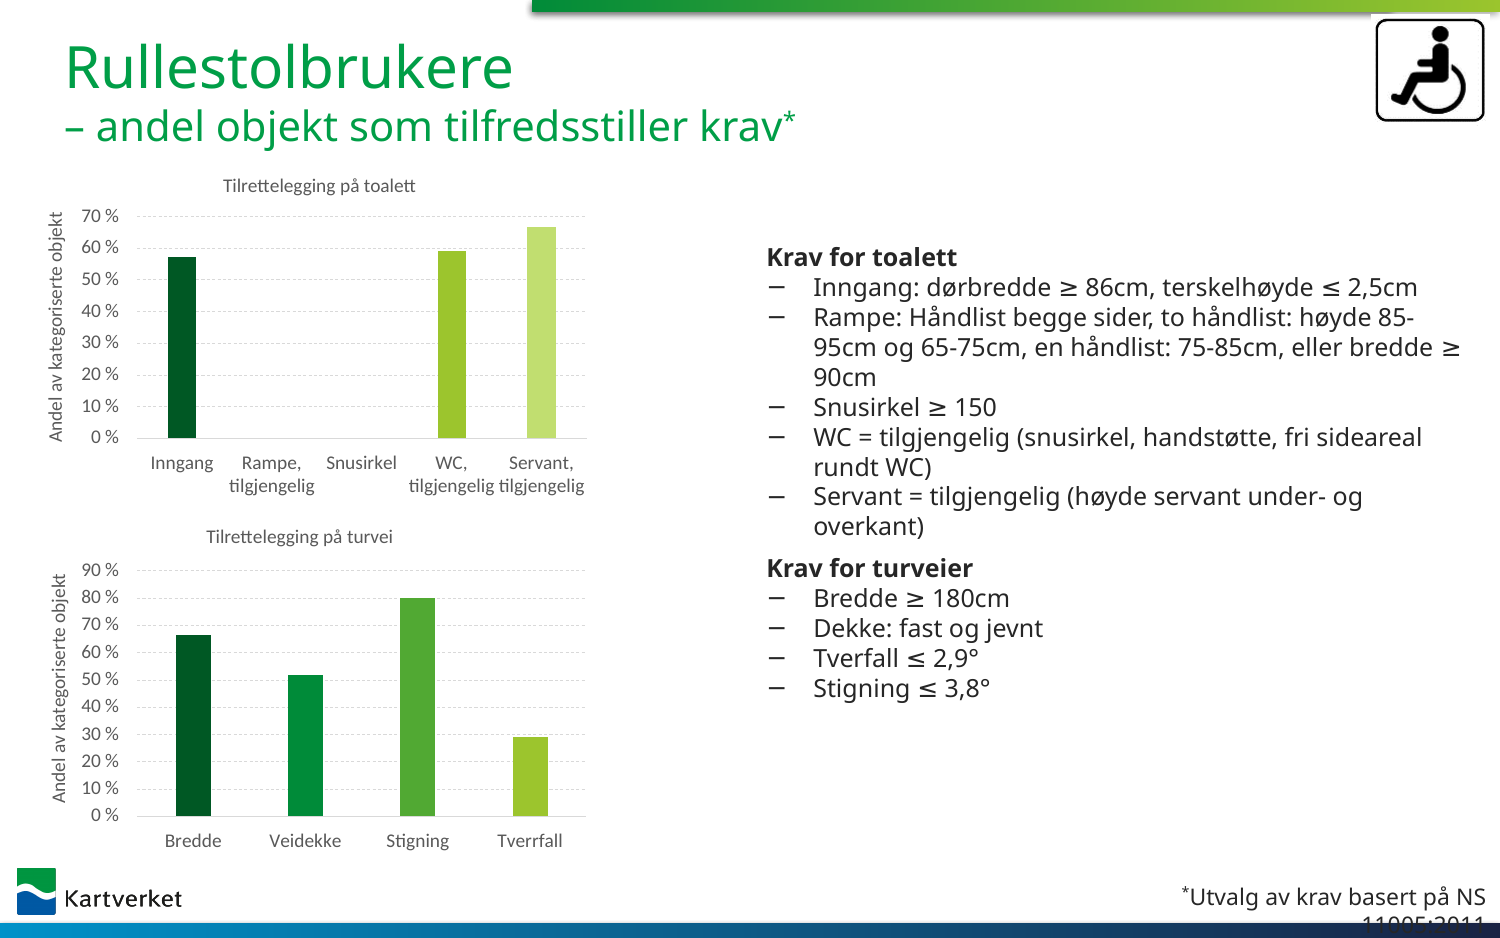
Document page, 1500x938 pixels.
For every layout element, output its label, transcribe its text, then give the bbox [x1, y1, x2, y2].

picture [41, 166, 598, 505]
picture [41, 520, 598, 859]
text_box Rullestolbrukere – andel objekt som tilfredsstiller krav* [49, 14, 1431, 158]
text_box *Utvalg av krav basert på NS 11005:2011 [1068, 873, 1500, 938]
text_box Krav for turveier Bredde ≥ 180cm Dekke: fast og jevnt Tverfall ≤ 2,9° Stigning ≤ 3,8° [751, 545, 1483, 710]
text_box Krav for toalett Inngang: dørbredde ≥ 86cm, terskelhøyde ≤ 2,5cm Rampe: Håndlist begge sider, to håndlist: høyde 85-95cm og 65-75cm, en håndlist: 75-85cm, eller bredde ≥ 90cm Snusirkel ≥ 150 WC = tilgjengelig (snusirkel, handstøtte, fri sideareal rundt WC) Servant = tilgjengelig (høyde servant under- og overkant) [751, 234, 1483, 545]
picture [1371, 13, 1491, 127]
